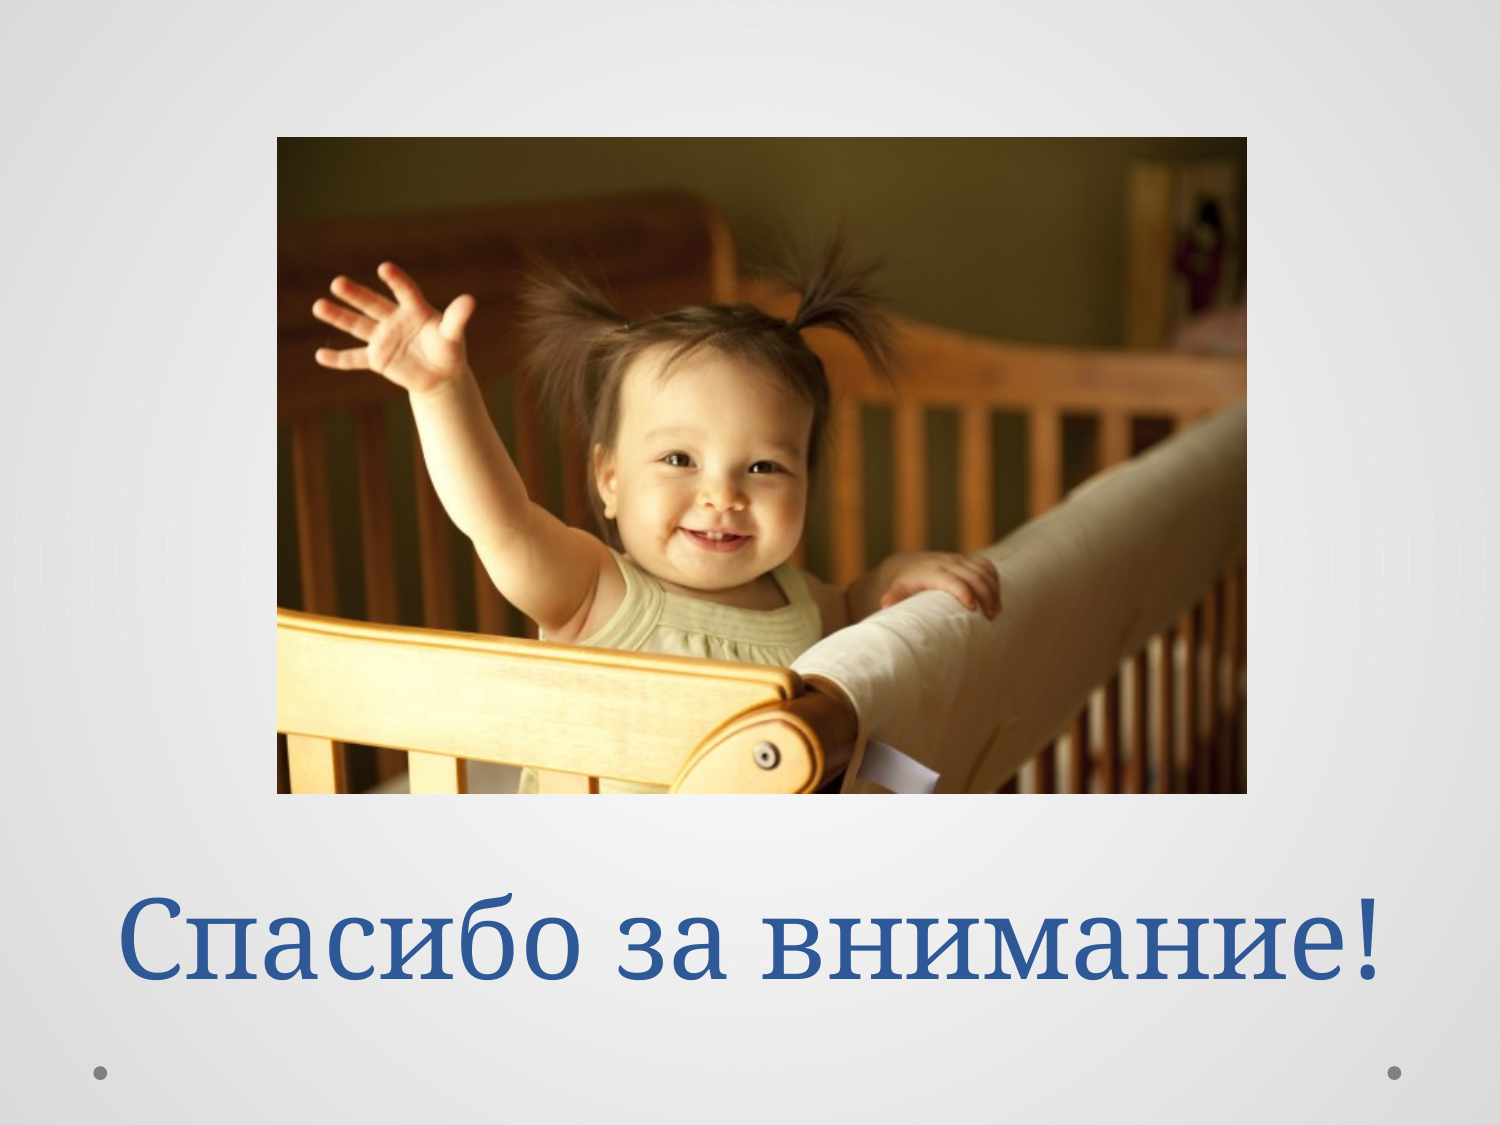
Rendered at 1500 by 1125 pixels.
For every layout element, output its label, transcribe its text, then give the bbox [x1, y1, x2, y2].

title Спасибо за внимание! [76, 822, 1427, 1010]
picture [277, 136, 1247, 794]
